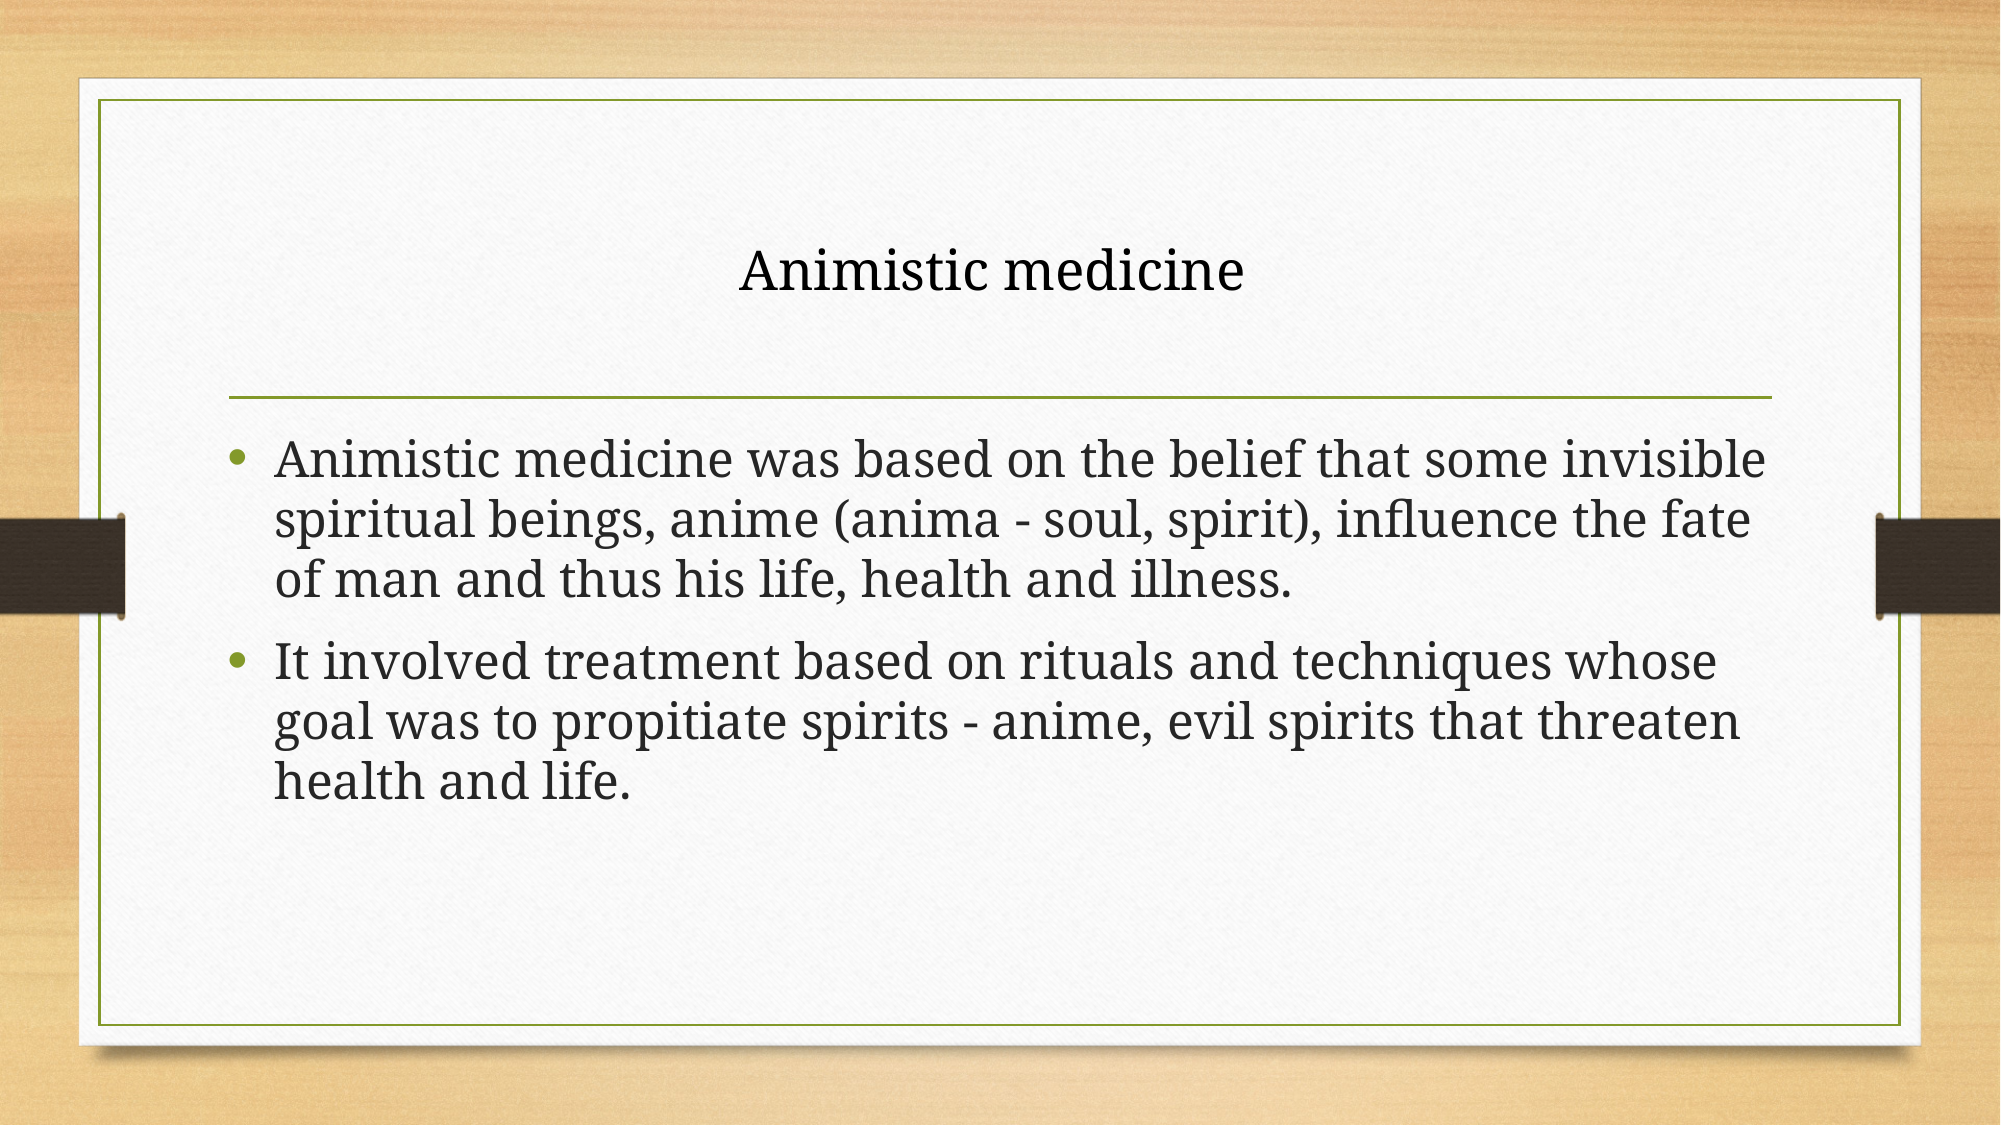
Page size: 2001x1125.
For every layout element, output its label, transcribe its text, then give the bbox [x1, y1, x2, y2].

title Animistic medicine [212, 161, 1788, 375]
picture [0, 0, 2001, 1125]
list Animistic medicine was based on the belief that some invisible spiritual beings, anime (anima - soul, spirit), influence the fate of man and thus his life, health and illness. It involved treatment based on rituals and techniques whose goal was to propitiate spirits - anime, evil spirits that threaten health and life. [212, 419, 1788, 964]
